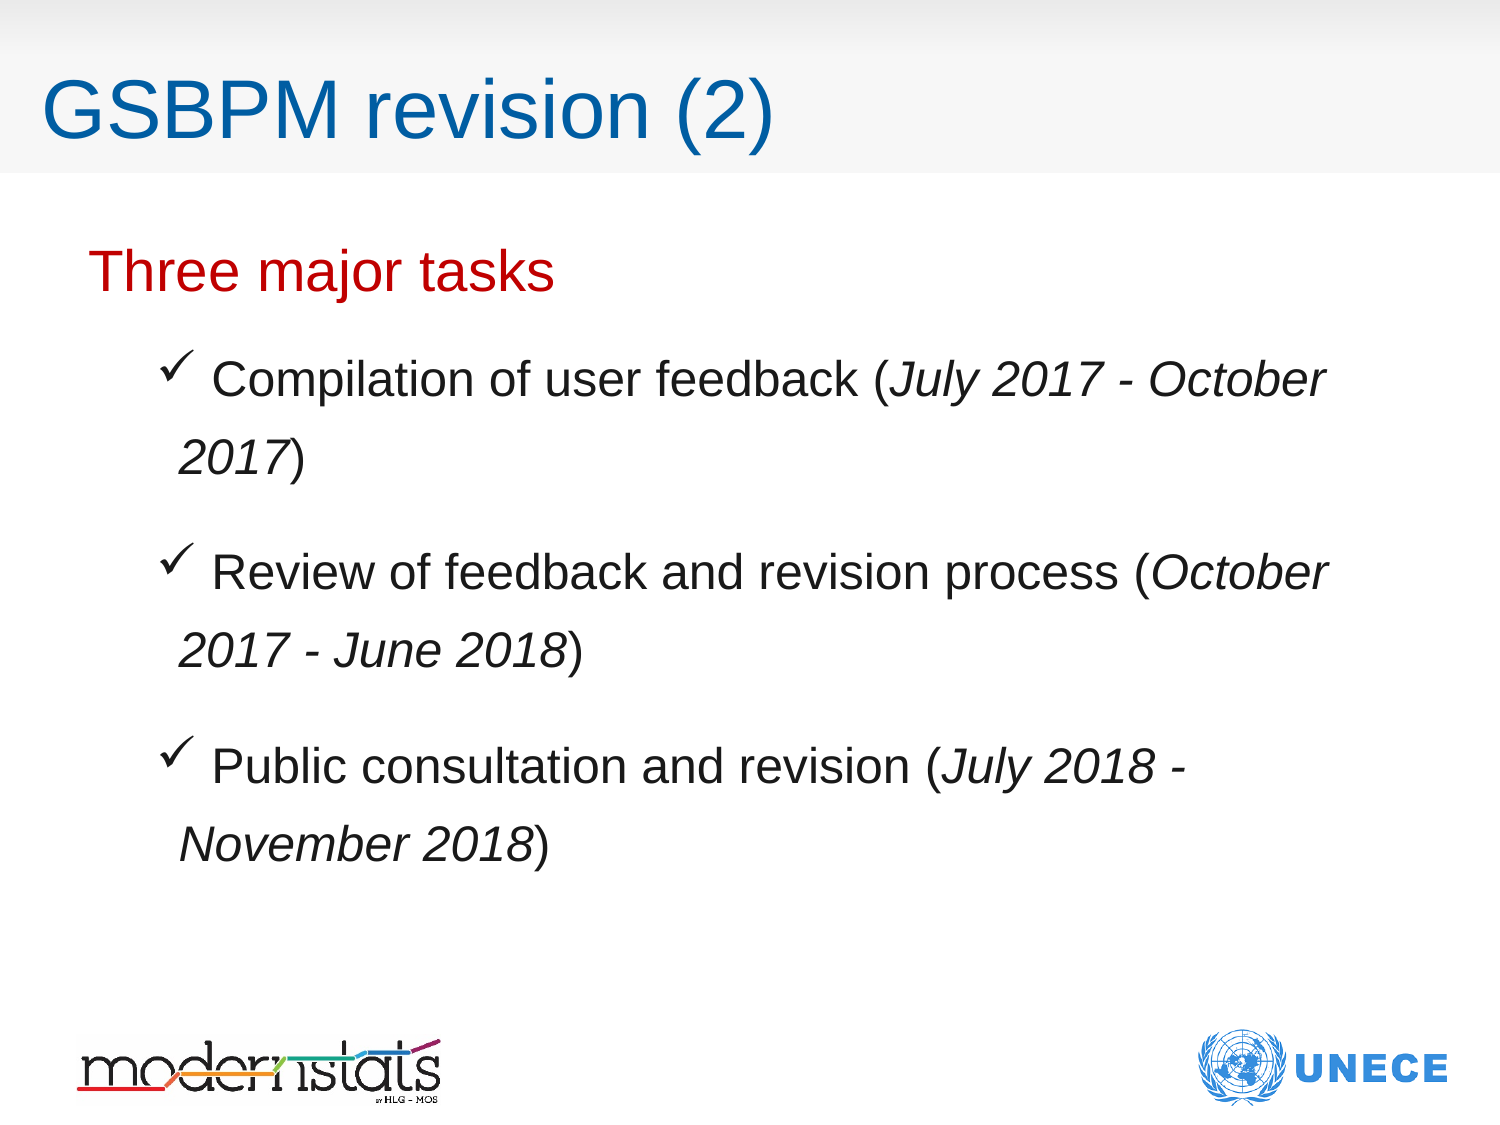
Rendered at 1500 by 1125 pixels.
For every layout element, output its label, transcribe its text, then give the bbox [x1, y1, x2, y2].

picture [1198, 1029, 1447, 1106]
picture [76, 1034, 441, 1106]
list Three major tasks Compilation of user feedback (July 2017 - October 2017) Review of feedback and revision process (October 2017 - June 2018) Public consultation and revision (July 2018 - November 2018) [88, 212, 1376, 941]
title GSBPM revision (2) [41, 33, 1459, 157]
